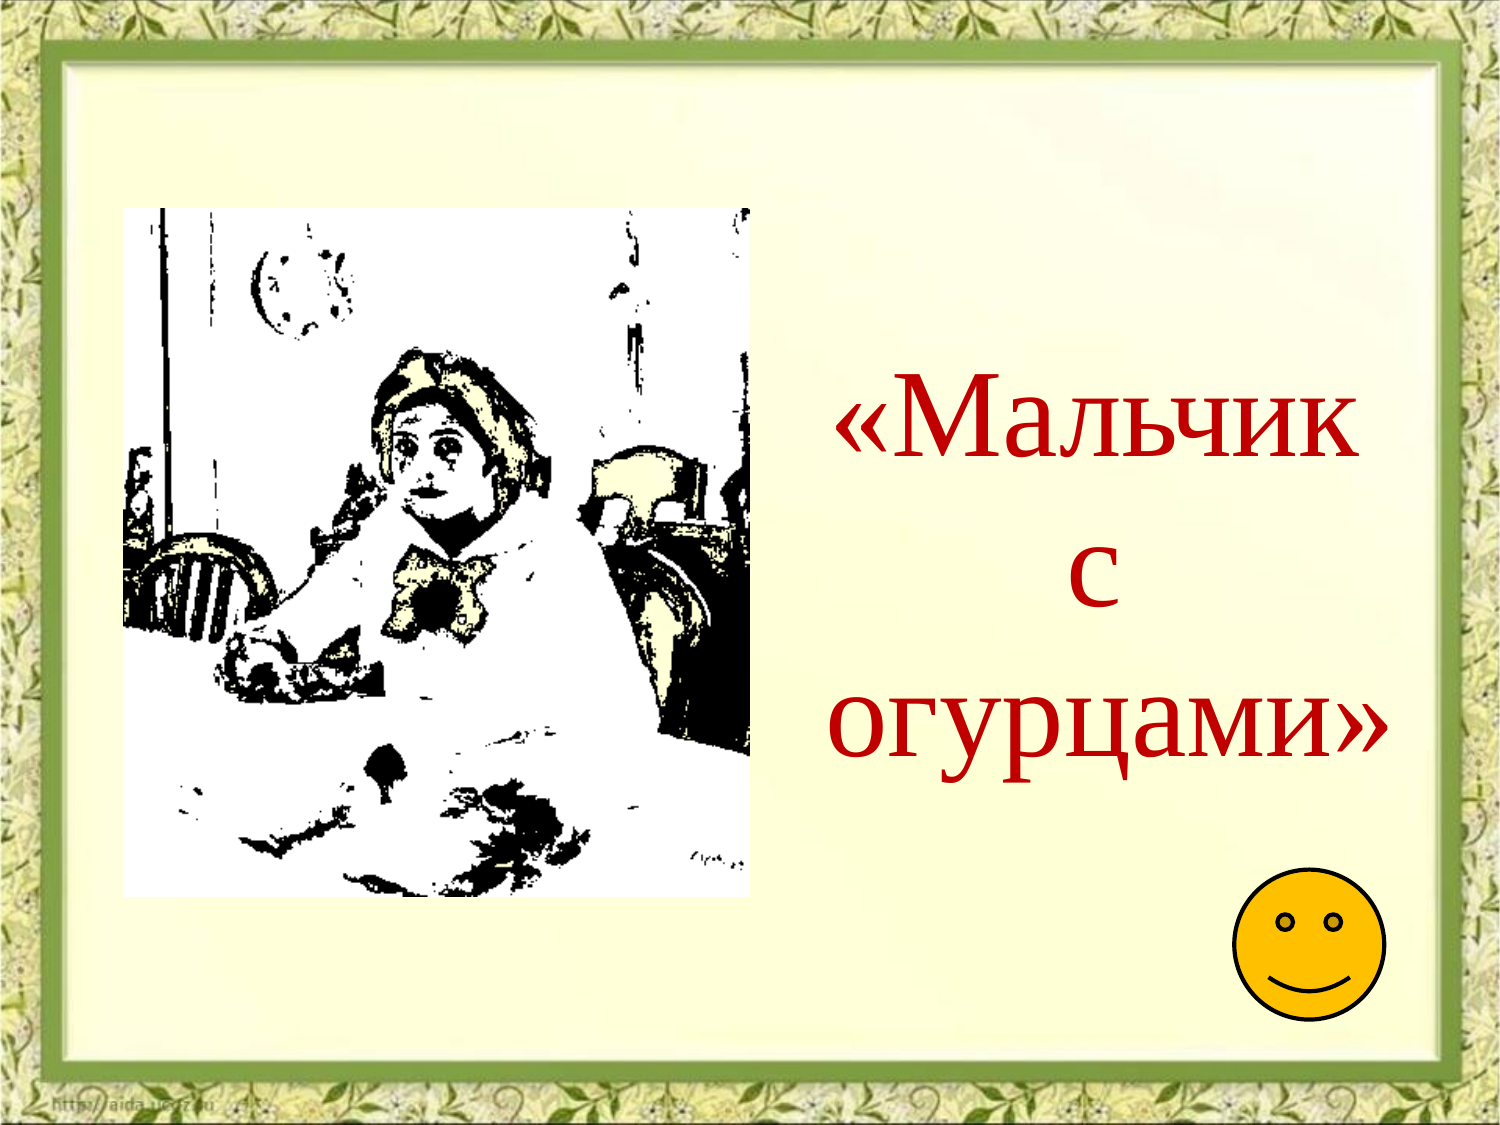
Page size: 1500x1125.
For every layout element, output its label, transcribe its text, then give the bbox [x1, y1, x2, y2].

picture [0, 0, 1500, 1125]
text_box «Мальчик с огурцами» [761, 278, 1459, 789]
text_box [1232, 867, 1387, 1022]
